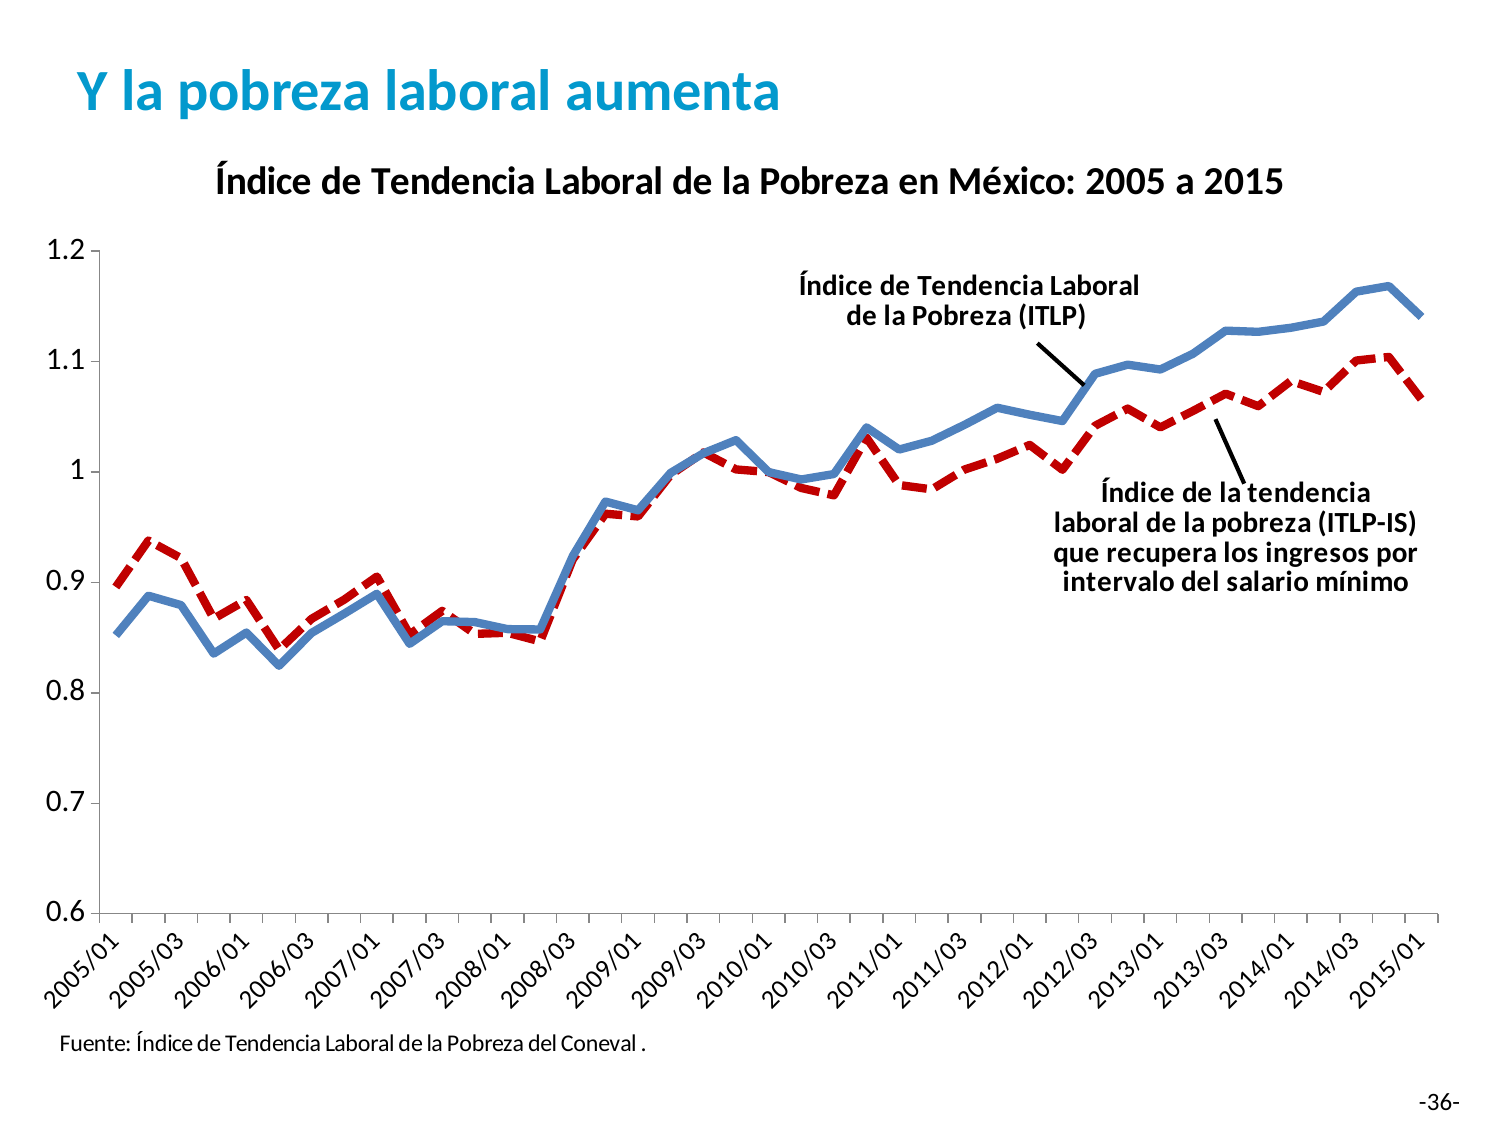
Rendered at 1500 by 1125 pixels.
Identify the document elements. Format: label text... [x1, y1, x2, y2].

title Y la pobreza laboral aumenta [62, 37, 1419, 138]
chart [38, 149, 1462, 1080]
slide_number -36- [1125, 1077, 1475, 1125]
